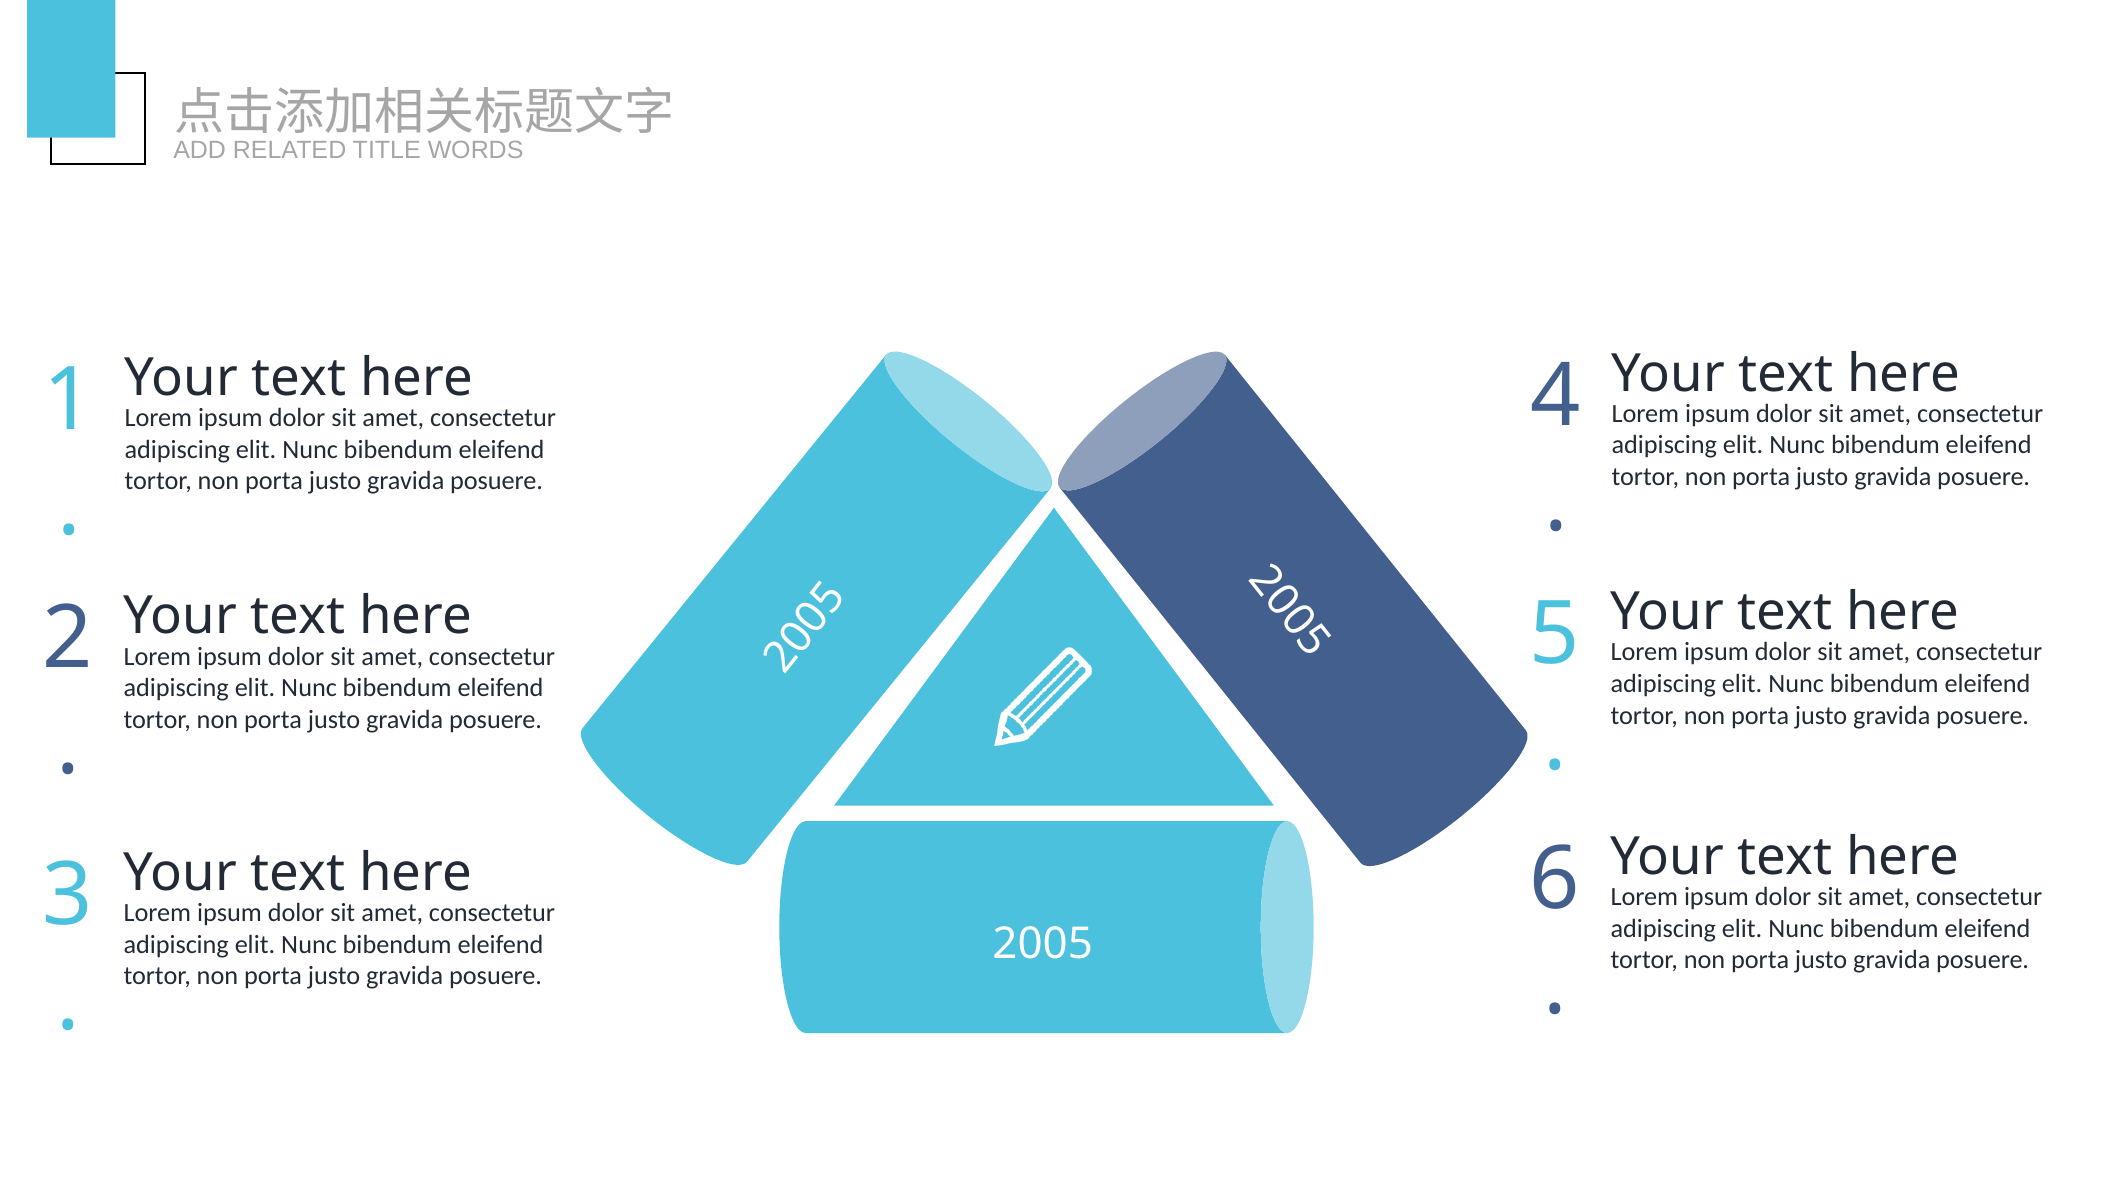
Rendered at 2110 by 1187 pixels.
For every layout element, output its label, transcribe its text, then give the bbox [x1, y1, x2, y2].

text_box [710, 341, 1399, 1034]
text_box [26, 0, 116, 139]
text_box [1513, 568, 2097, 797]
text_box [26, 829, 610, 1058]
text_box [26, 572, 610, 801]
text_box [1513, 813, 2097, 1042]
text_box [27, 334, 611, 563]
text_box ADD RELATED TITLE WORDS [173, 133, 525, 164]
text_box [1514, 329, 2098, 558]
text_box [50, 72, 146, 165]
text_box 点击添加相关标题文字 [174, 79, 675, 140]
